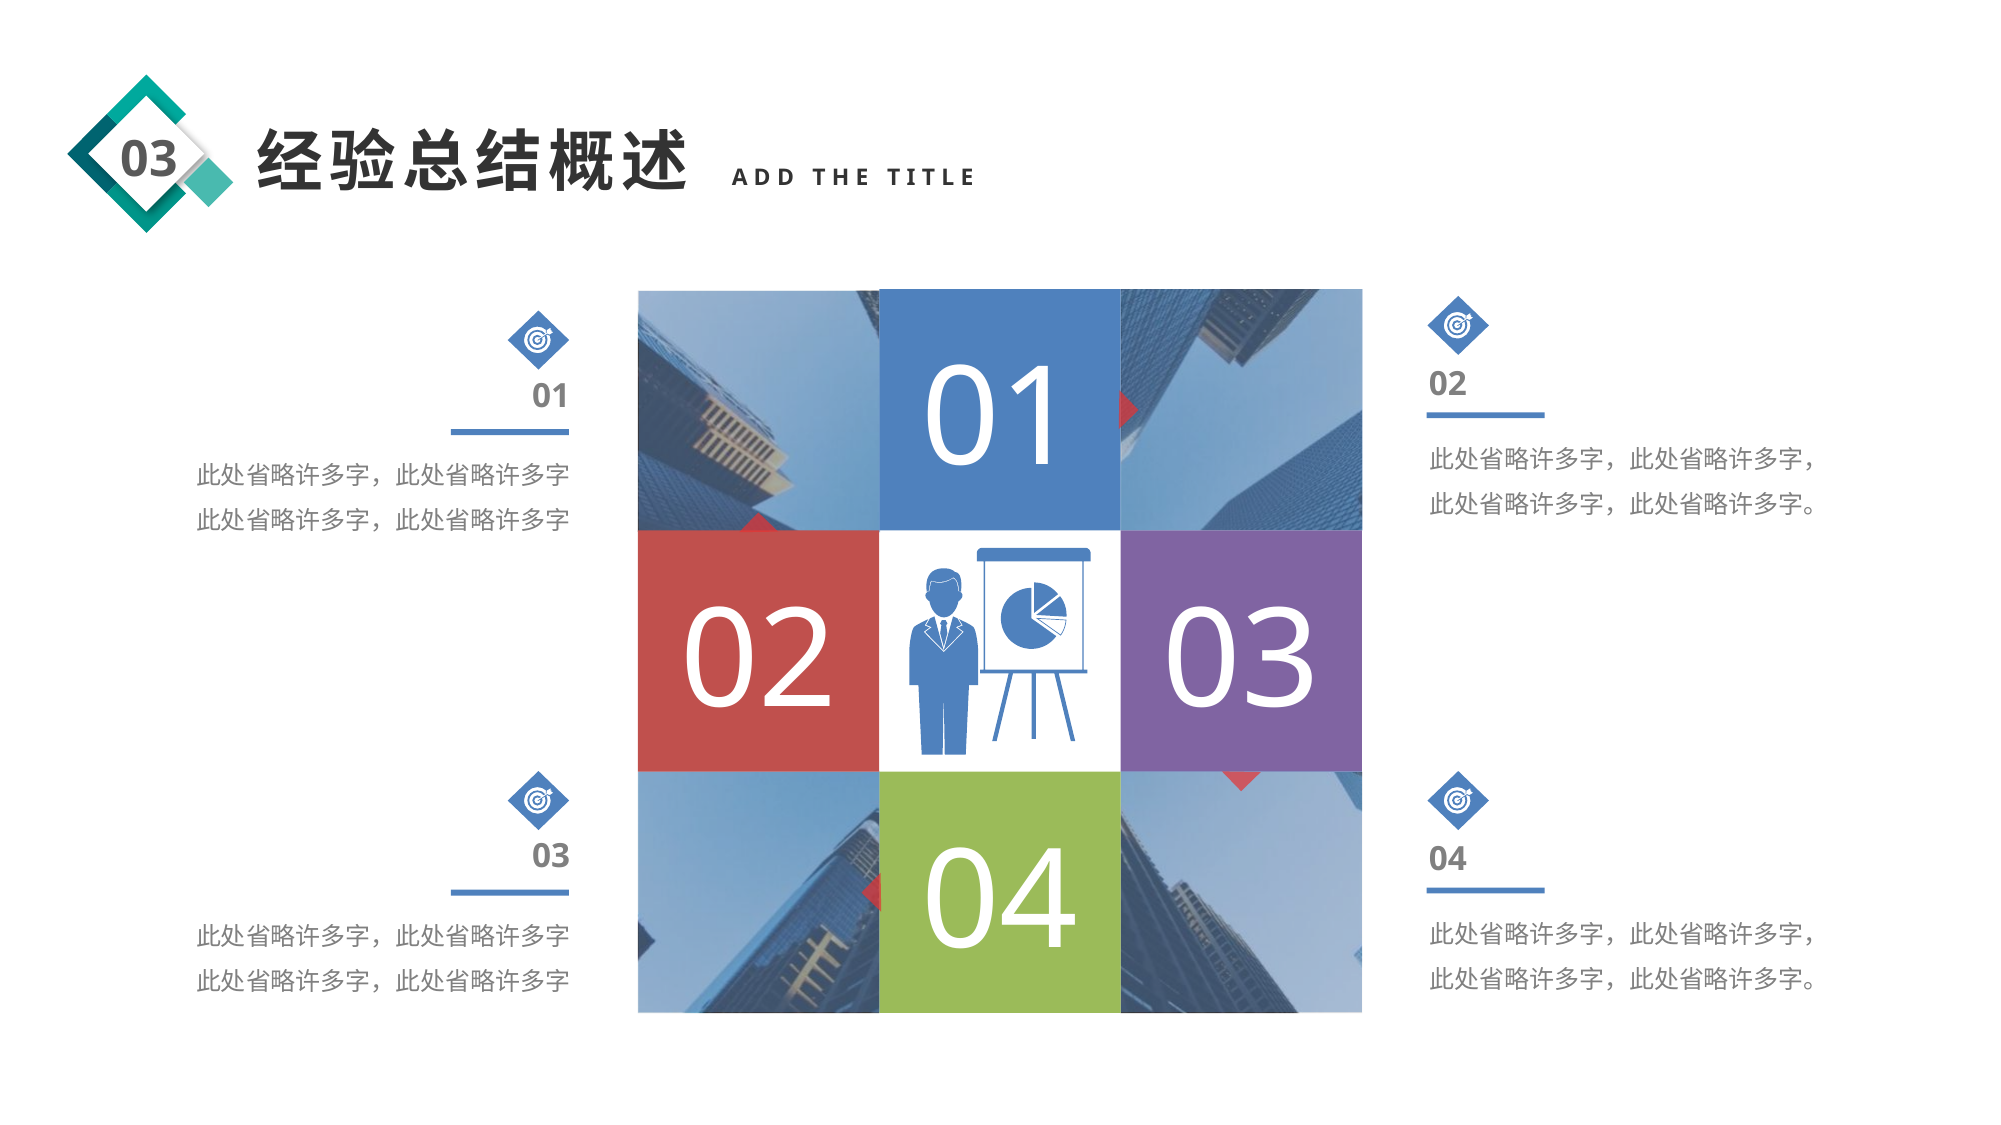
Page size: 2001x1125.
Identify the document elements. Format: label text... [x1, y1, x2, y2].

text_box 此处省略许多字，此处省略许多字此处省略许多字，此处省略许多字 [170, 437, 586, 542]
text_box 此处省略许多字，此处省略许多字此处省略许多字，此处省略许多字 [170, 897, 586, 1003]
text_box [1425, 769, 1491, 832]
text_box [506, 769, 571, 832]
text_box [1426, 887, 1546, 894]
text_box 02 [1414, 354, 1582, 410]
text_box [1426, 411, 1546, 419]
text_box [450, 889, 570, 897]
text_box 此处省略许多字，此处省略许多字，此处省略许多字，此处省略许多字。 [1414, 421, 1862, 527]
text_box [450, 428, 570, 436]
text_box 01 [422, 366, 585, 421]
text_box 04 [1414, 830, 1582, 885]
text_box 此处省略许多字，此处省略许多字，此处省略许多字，此处省略许多字。 [1414, 896, 1862, 1002]
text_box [67, 74, 1019, 233]
text_box [506, 309, 571, 371]
text_box [1425, 294, 1491, 357]
picture [637, 288, 1363, 1014]
text_box 03 [422, 826, 585, 882]
